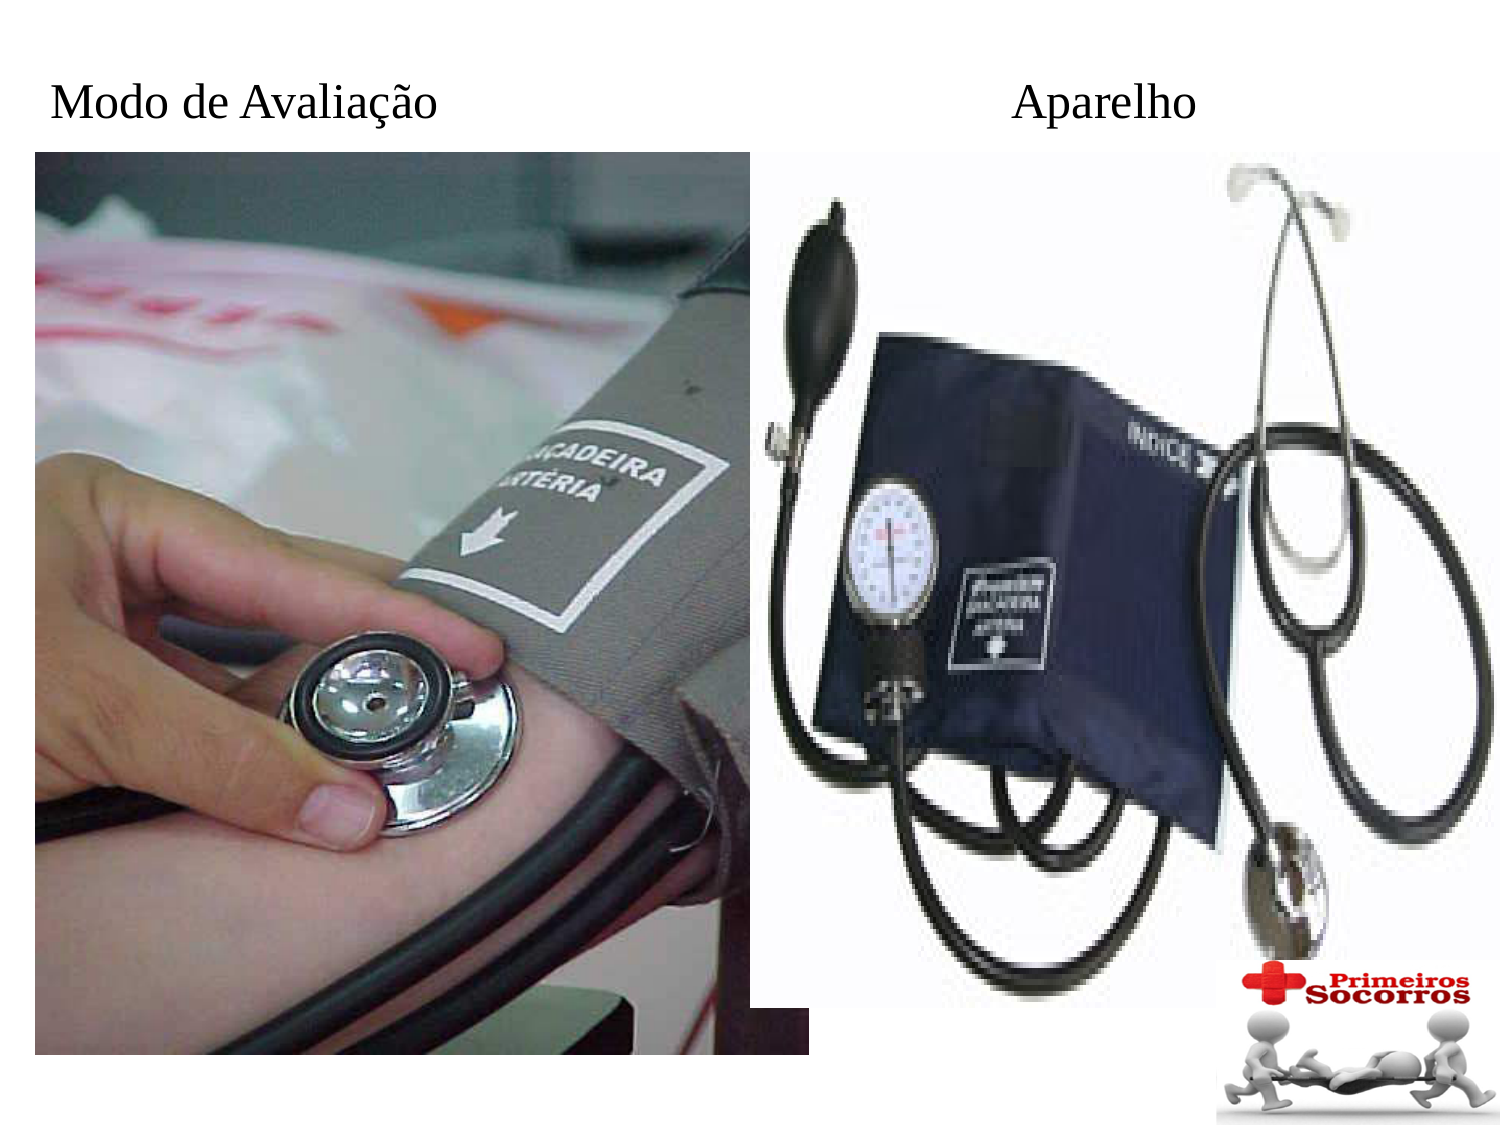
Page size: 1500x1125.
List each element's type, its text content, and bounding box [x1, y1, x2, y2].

picture [749, 152, 1500, 1125]
title Modo de Avaliação Aparelho [35, 45, 1425, 150]
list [34, 152, 809, 1055]
